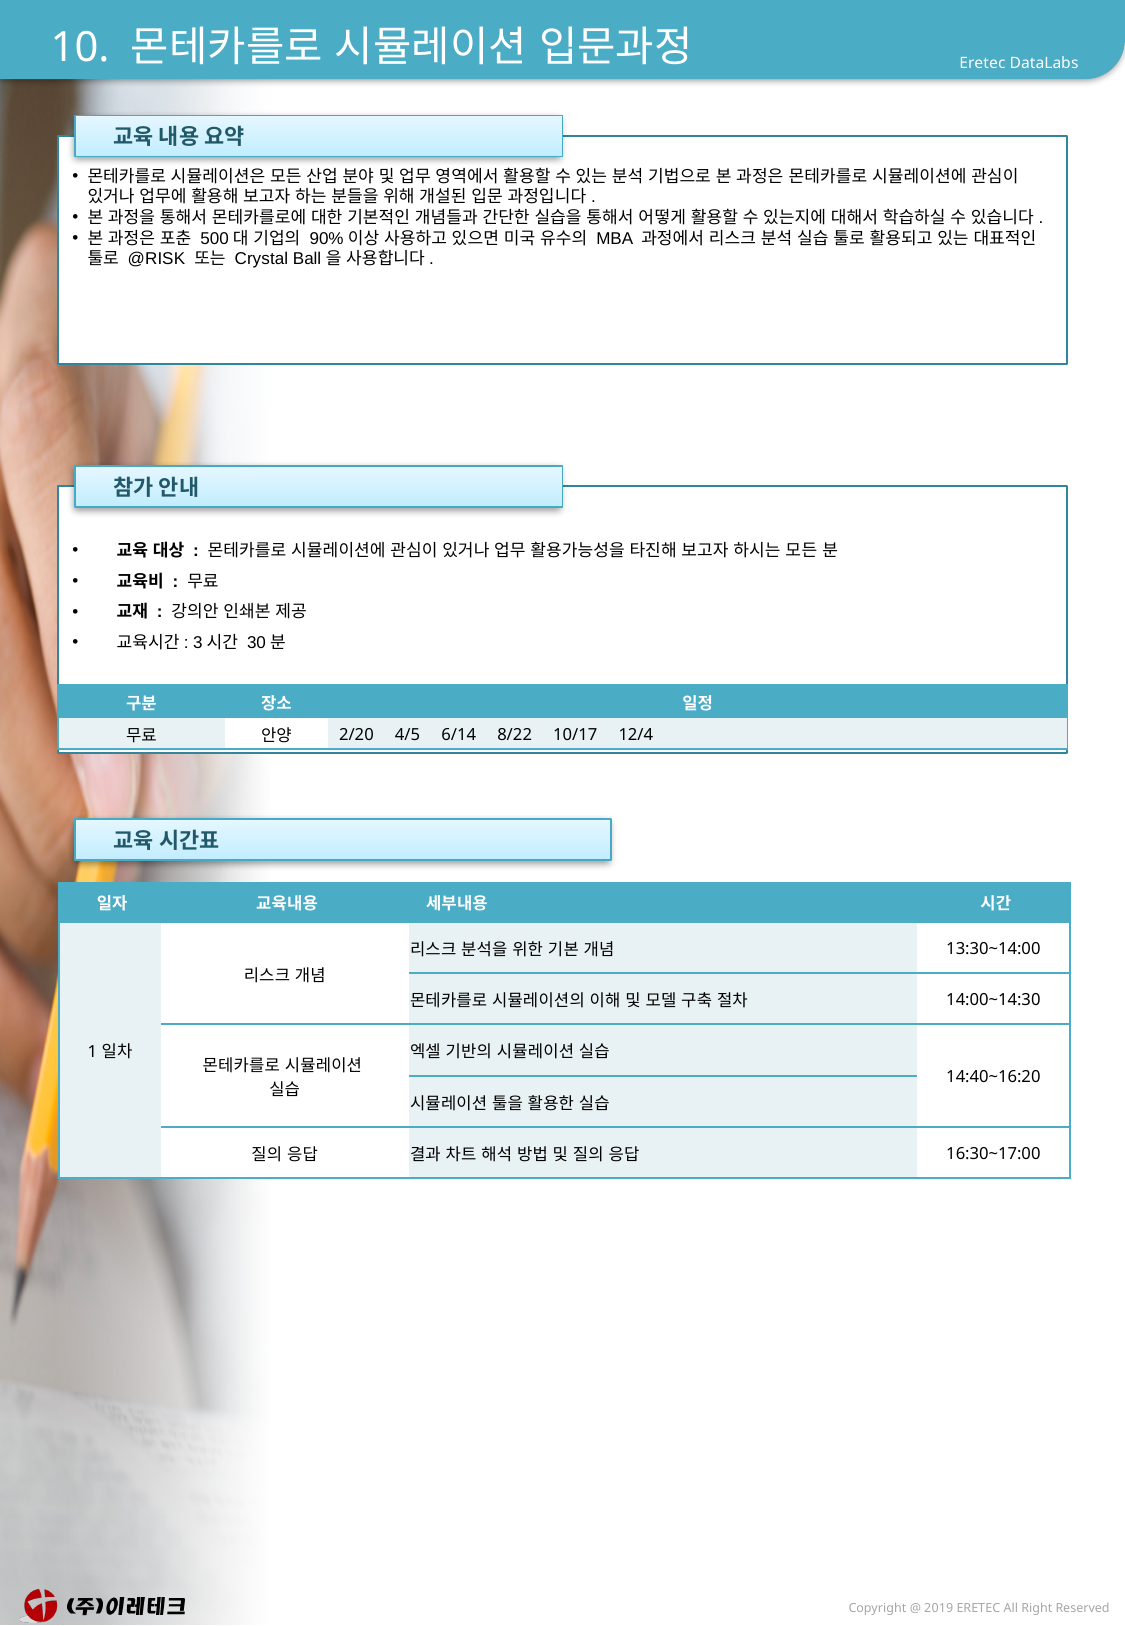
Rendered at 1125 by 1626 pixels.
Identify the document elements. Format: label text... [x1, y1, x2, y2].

text_box [55, 134, 1070, 366]
table_cell 14:40~16:20 [917, 1025, 1069, 1126]
table_cell 14:00~14:30 [917, 974, 1069, 1023]
table_header 일정 [328, 686, 1067, 716]
table_cell 무료 [59, 718, 225, 748]
text_box 몬테카를로 시뮬레이션은 모든 산업 분야 및 업무 영역에서 활용할 수 있는 분석 기법으로 본 과정은 몬테카를로 시뮬레이션에 관심이 있거나 업무에 활용해 보고자 하는 분들을 위해 개설된 입문 과정입니다. 본 과정을 통해서 몬테카를로에 대한 기본적인 개념들과 간단한 실습을 통해서 어떻게 활용할 수 있는지에 대해서 학습하실 수 있습니다. 본 과정은 포춘 500대 기업의 90%이상 사용하고 있으면 미국 유수의 MBA 과정에서 리스크 분석 실습 툴로 활용되고 있는 대표적인 툴로 @RISK 또는 Crystal Ball을 사용합니다. [57, 157, 1068, 276]
table_header 세부내용 [409, 883, 917, 921]
table_header 일자 [60, 883, 161, 921]
table_cell 2/20 4/5 6/14 8/22 10/17 12/4 [328, 718, 1067, 748]
text_box 참가 안내 [74, 465, 563, 508]
text_box [55, 484, 1070, 756]
table_cell 안양 [225, 718, 328, 748]
table_cell 리스크 분석을 위한 기본 개념 [409, 923, 917, 972]
title 10. 몬테카를로 시뮬레이션 입문과정 [35, 9, 1049, 80]
picture [0, 48, 1125, 1625]
table_cell 몬테카를로 시뮬레이션의 이해 및 모델 구축 절차 [409, 974, 917, 1023]
table_cell 질의 응답 [161, 1128, 409, 1177]
table_cell 결과 차트 해석 방법 및 질의 응답 [409, 1128, 917, 1177]
table_cell 엑셀 기반의 시뮬레이션 실습 [409, 1025, 917, 1075]
text_box 교육 시간표 [74, 818, 612, 861]
text_box 교육 내용 요약 [74, 115, 563, 157]
table_cell 1일차 [60, 923, 161, 1177]
text_box 교육 대상 : 몬테카를로 시뮬레이션에 관심이 있거나 업무 활용가능성을 타진해 보고자 하시는 모든 분 교육비 : 무료 교재 : 강의안 인쇄본 제공 교육시간: 3시간 30분 [57, 521, 1068, 684]
table_header 교육내용 [161, 883, 409, 921]
table_cell 13:30~14:00 [917, 923, 1069, 972]
table_cell 16:30~17:00 [917, 1128, 1069, 1177]
table_cell 몬테카를로 시뮬레이션 실습 [161, 1025, 409, 1126]
table_cell 시뮬레이션 툴을 활용한 실습 [409, 1077, 917, 1126]
table_header 구분 [59, 686, 225, 716]
table_header 시간 [917, 883, 1069, 921]
table_cell 리스크 개념 [161, 923, 409, 1023]
table_header 장소 [225, 686, 328, 716]
